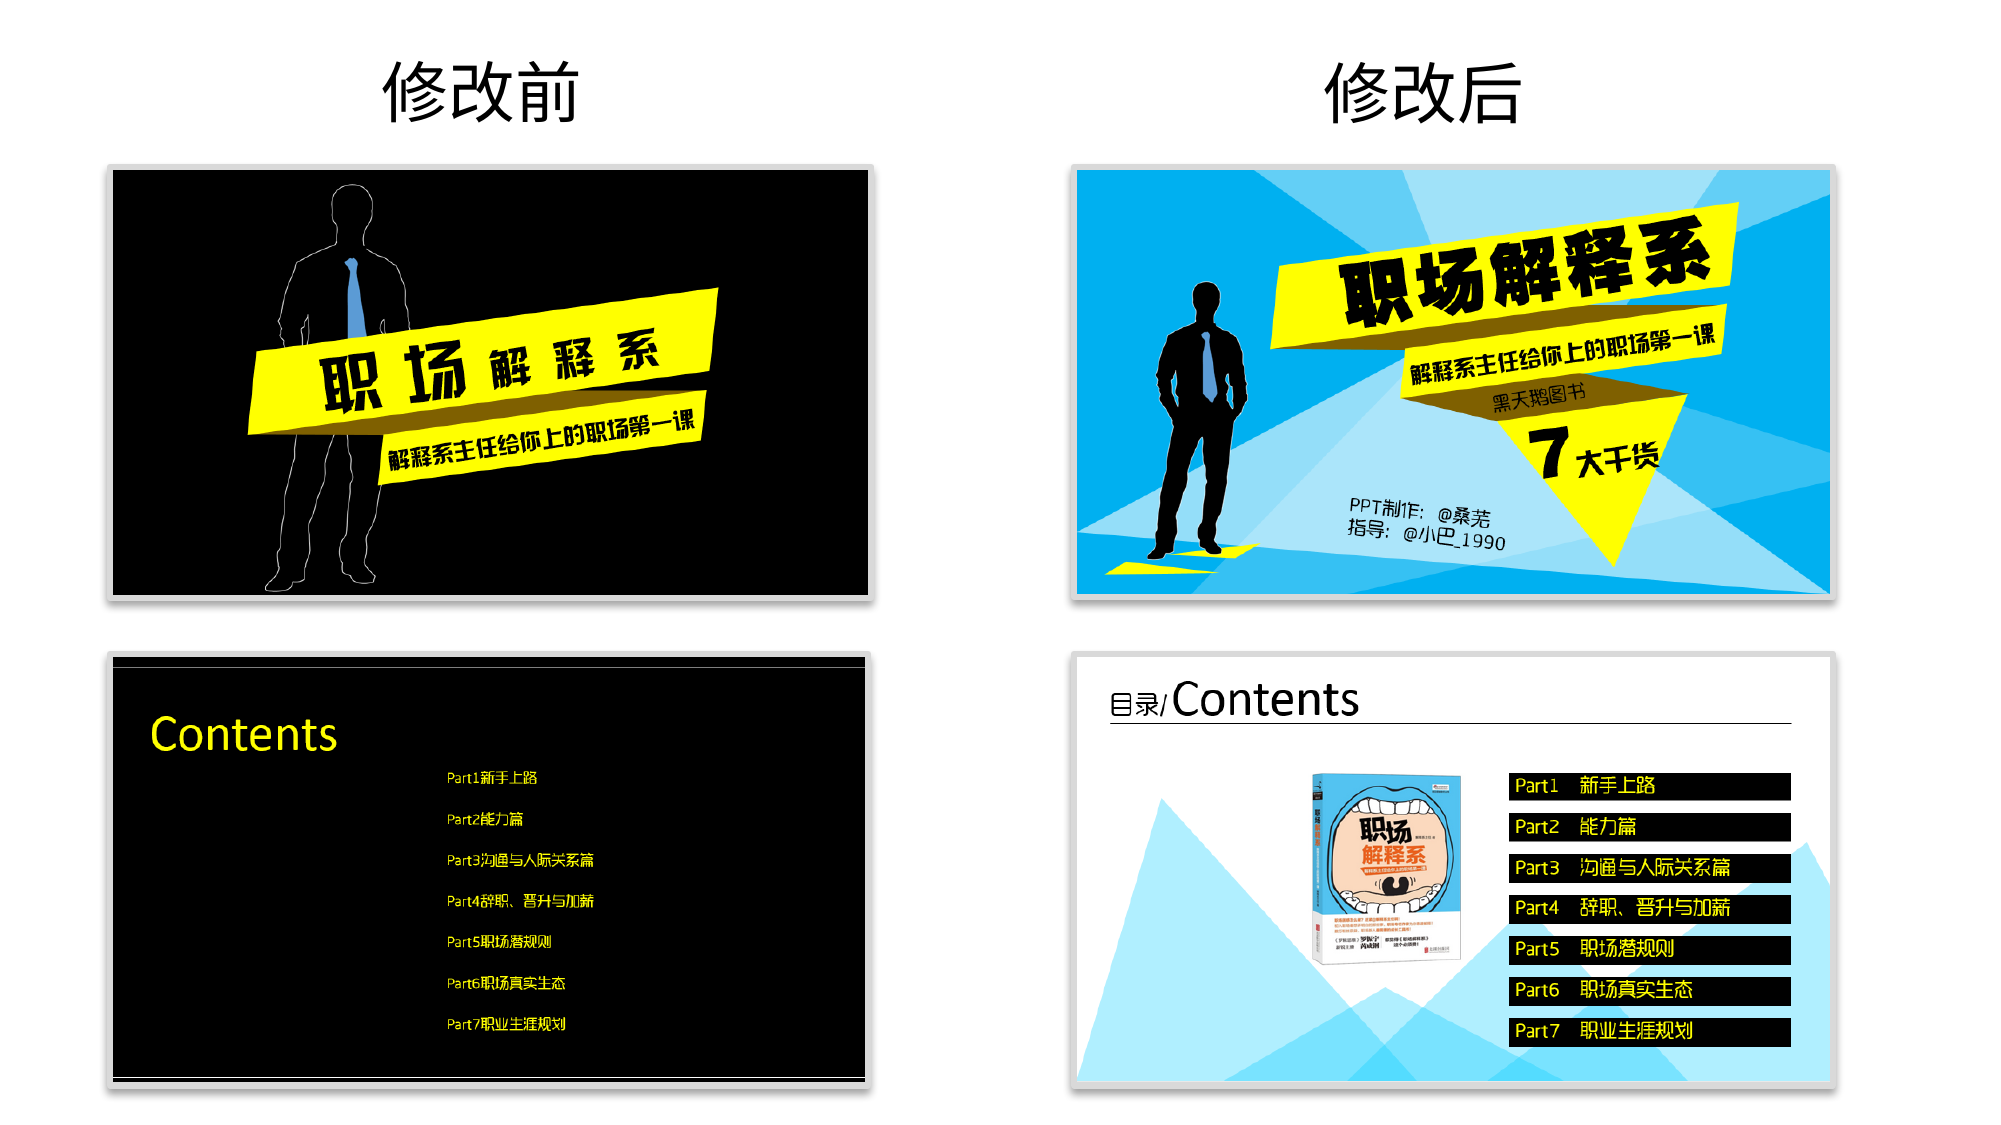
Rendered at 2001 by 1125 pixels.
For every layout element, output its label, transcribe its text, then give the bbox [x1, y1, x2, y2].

picture [113, 656, 866, 1083]
text_box 修改后 [1309, 44, 1830, 140]
picture [1077, 656, 1830, 1083]
text_box 修改前 [366, 42, 888, 138]
picture [1081, 169, 1830, 594]
picture [112, 169, 869, 596]
